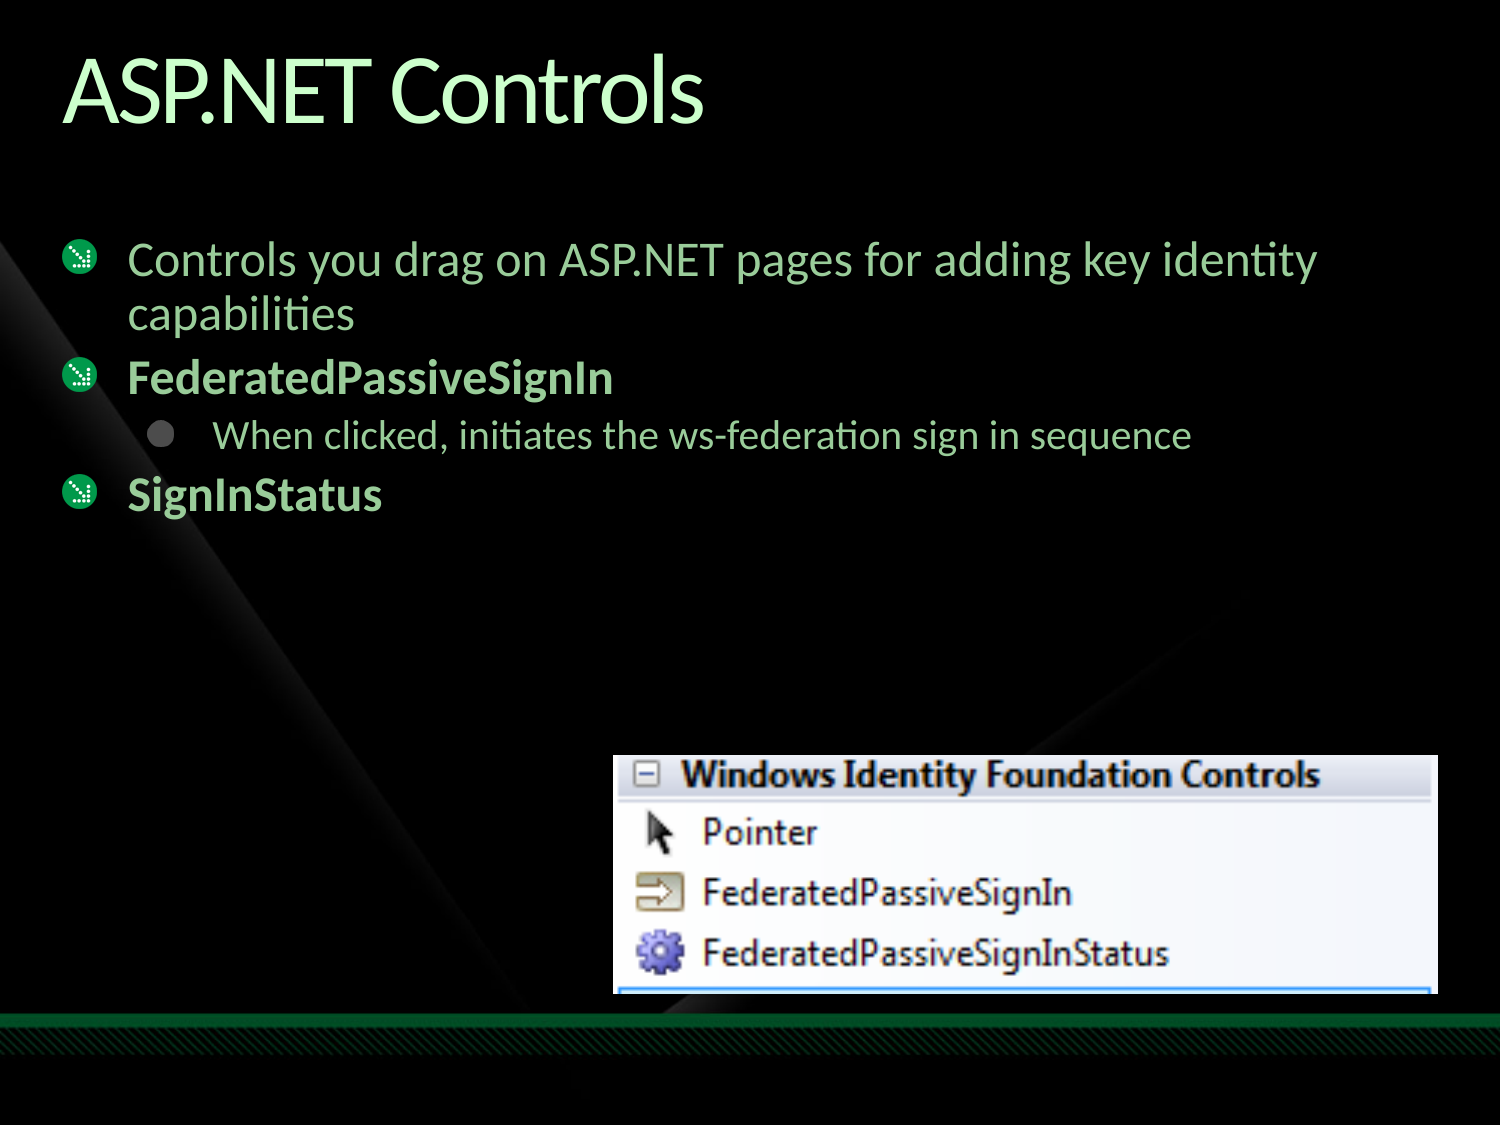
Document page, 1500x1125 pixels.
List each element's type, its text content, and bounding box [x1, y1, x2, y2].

title ASP.NET Controls [62, 37, 1438, 147]
picture [0, 0, 1500, 1125]
list Controls you drag on ASP.NET pages for adding key identity capabilities FederatedPassiveSignIn When clicked, initiates the ws-federation sign in sequence SignInStatus [62, 232, 1438, 654]
